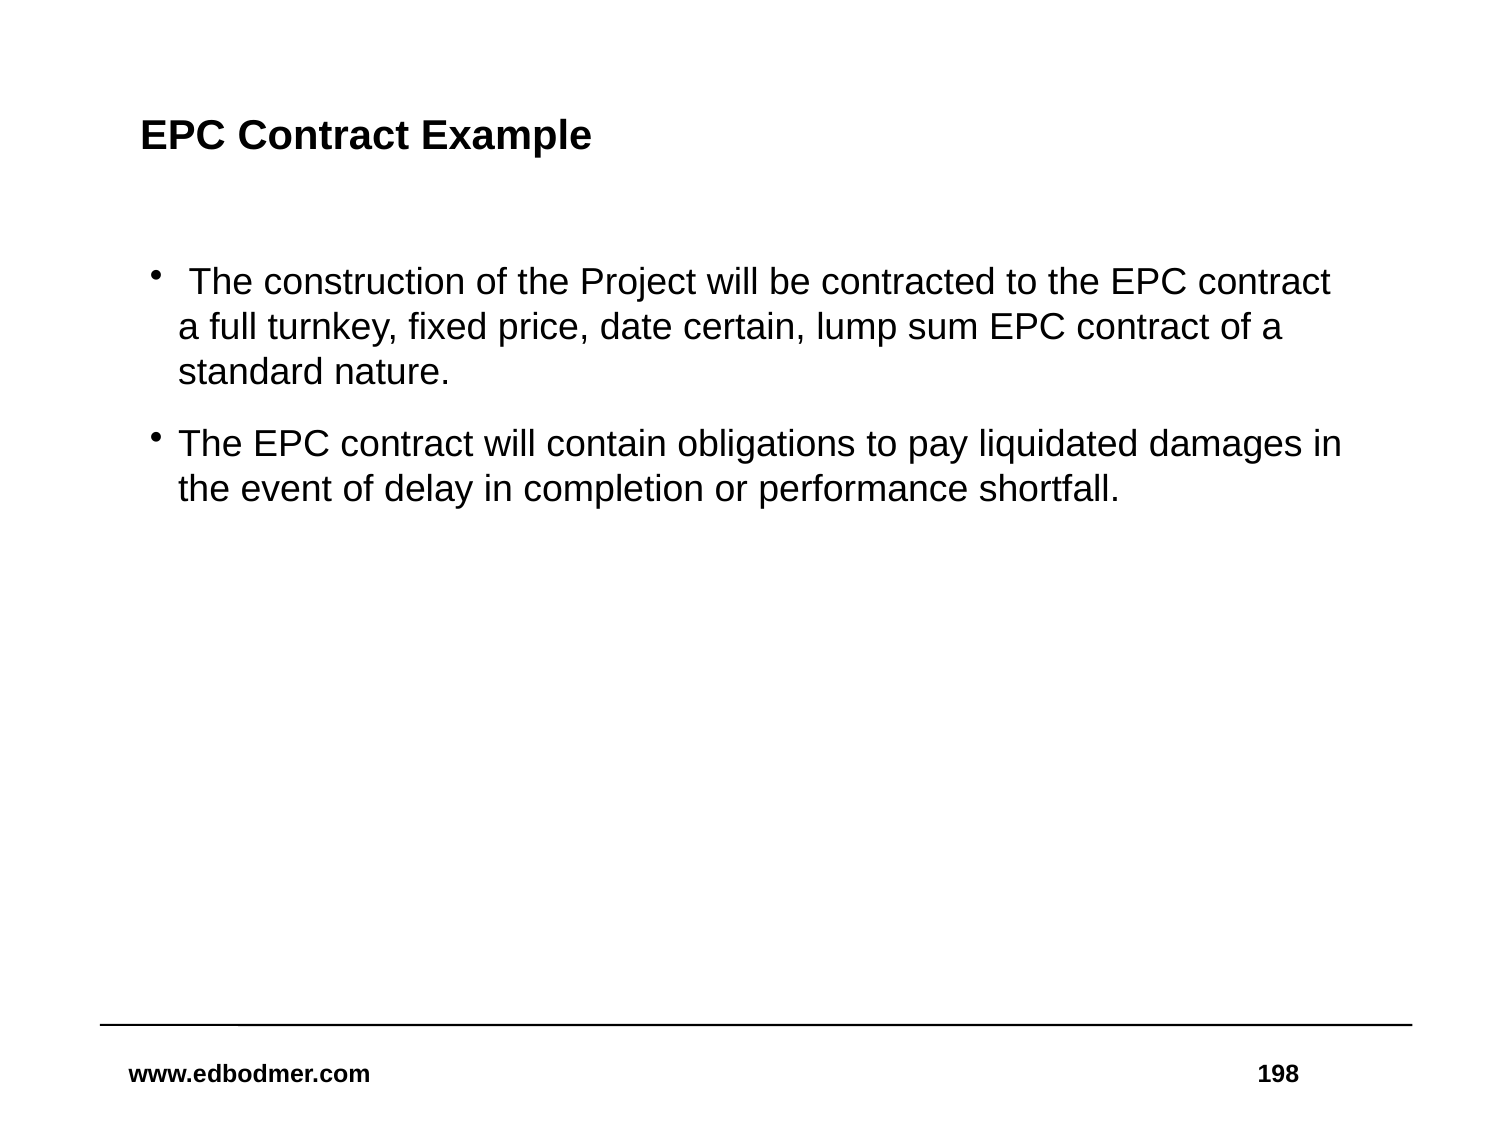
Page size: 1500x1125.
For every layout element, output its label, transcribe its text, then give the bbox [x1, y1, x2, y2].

list The construction of the Project will be contracted to the EPC contract a full turnkey, fixed price, date certain, lump sum EPC contract of a standard nature. The EPC contract will contain obligations to pay liquidated damages in the event of delay in completion or performance shortfall. [125, 249, 1375, 1000]
title EPC Contract Example [125, 99, 1288, 225]
